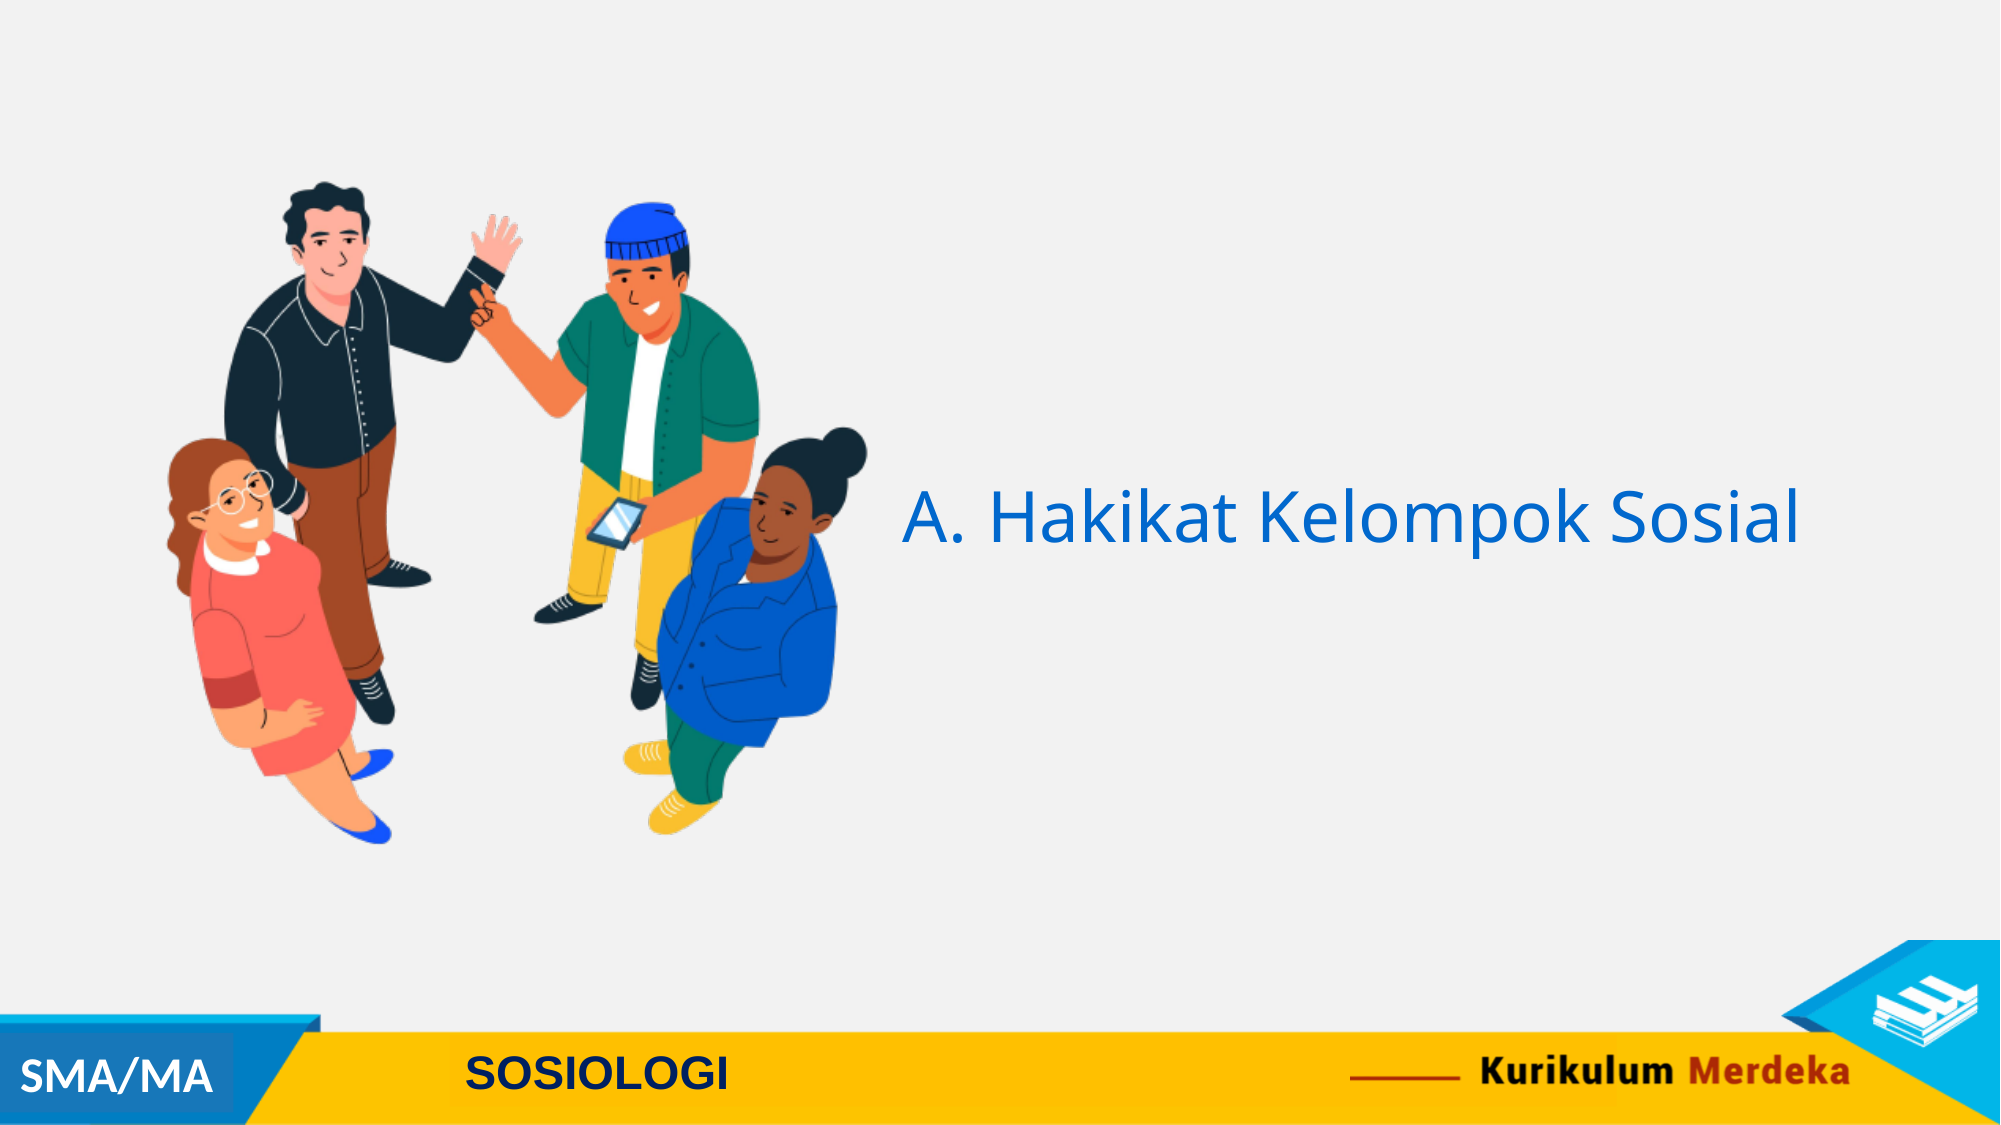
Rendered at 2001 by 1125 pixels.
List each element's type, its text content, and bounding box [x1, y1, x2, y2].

picture [97, 144, 937, 882]
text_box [0, 940, 2000, 1125]
text_box Hakikat Kelompok Sosial [937, 464, 1950, 565]
